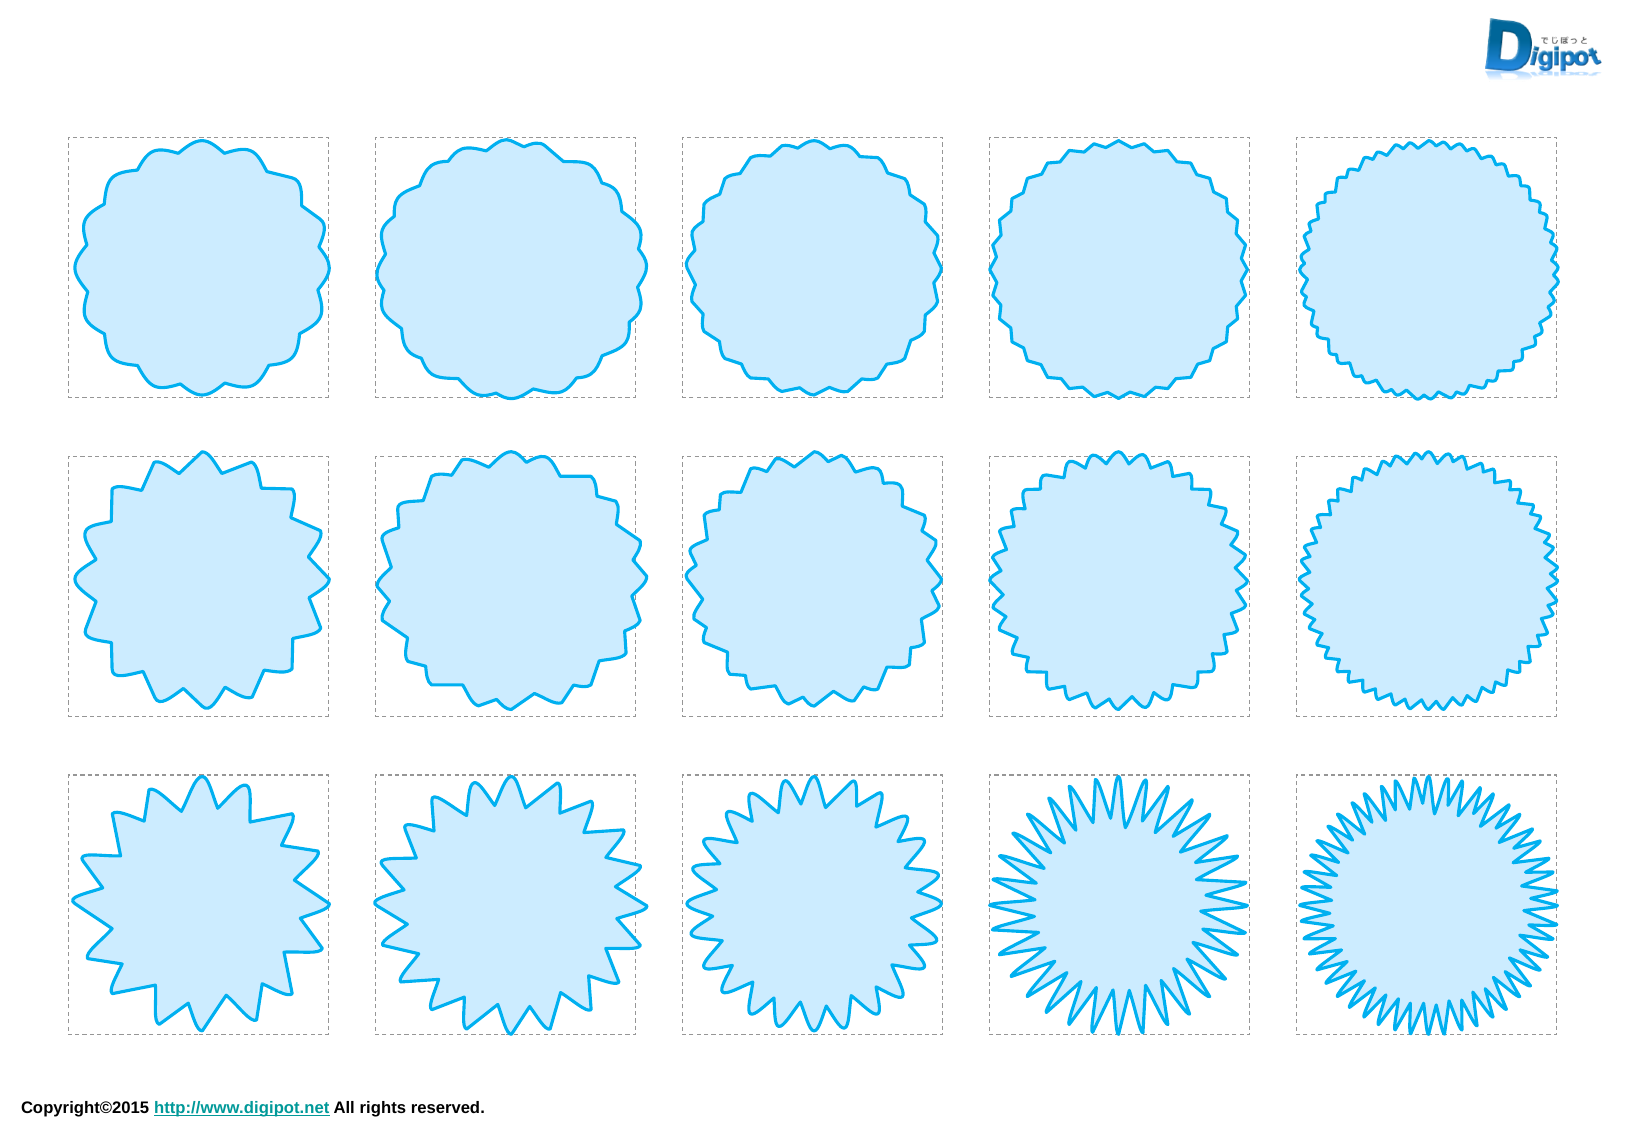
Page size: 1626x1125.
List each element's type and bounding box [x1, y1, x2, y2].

text_box [684, 138, 944, 398]
text_box [374, 449, 649, 712]
text_box [987, 449, 1250, 712]
text_box [987, 138, 1250, 401]
text_box [987, 774, 1250, 1037]
text_box [684, 774, 944, 1033]
text_box [374, 137, 649, 401]
text_box [1297, 138, 1561, 402]
text_box [372, 774, 649, 1037]
text_box [72, 138, 332, 398]
text_box [683, 449, 944, 709]
text_box [1297, 449, 1560, 712]
text_box [1297, 774, 1560, 1037]
text_box [70, 774, 332, 1033]
text_box [72, 449, 332, 711]
picture [1485, 18, 1602, 82]
